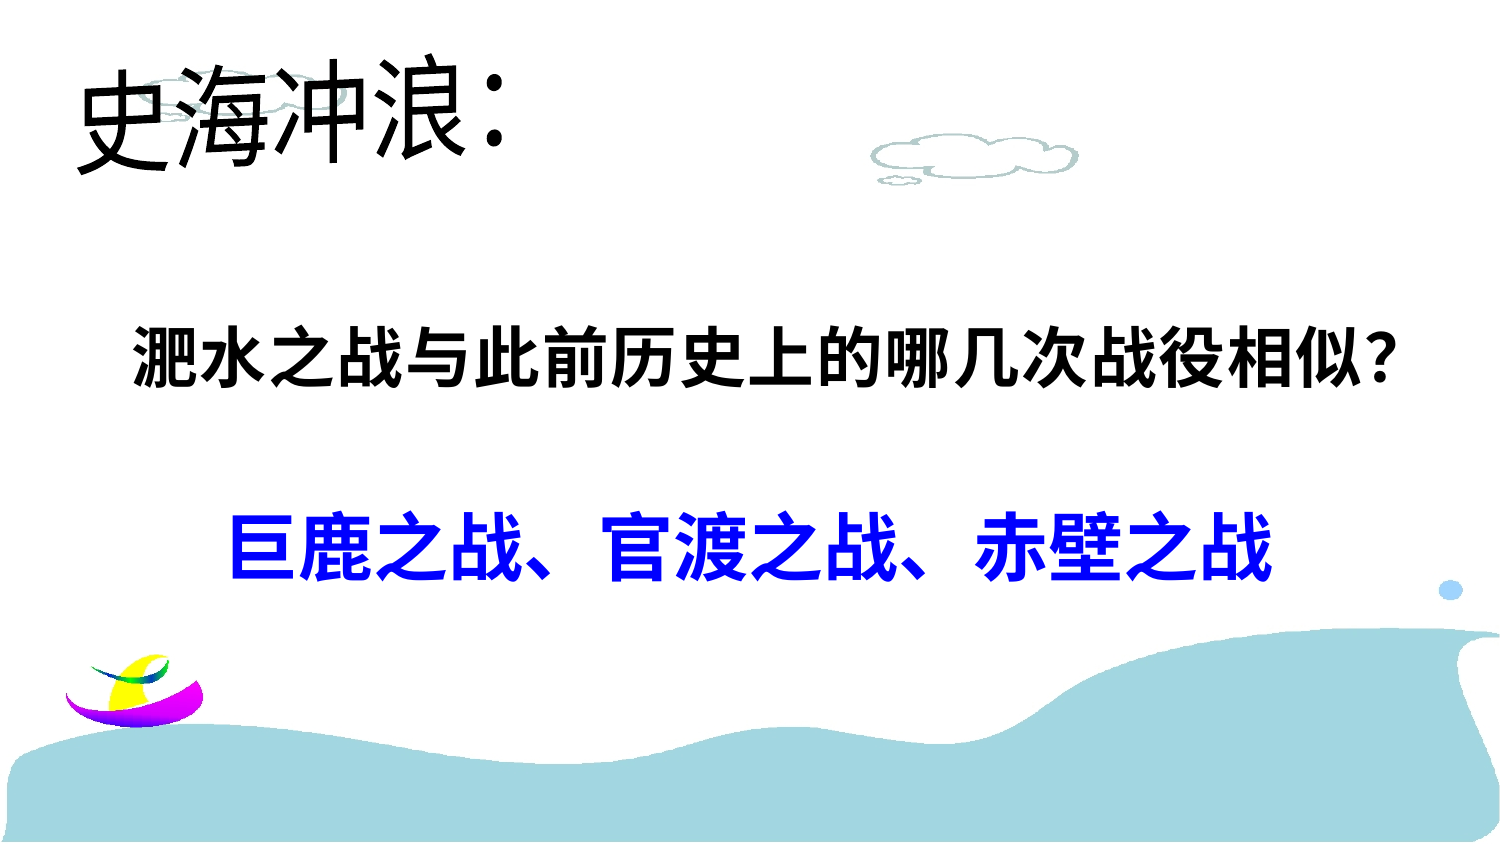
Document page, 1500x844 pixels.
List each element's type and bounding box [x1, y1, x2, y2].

text_box [0, 0, 1500, 844]
